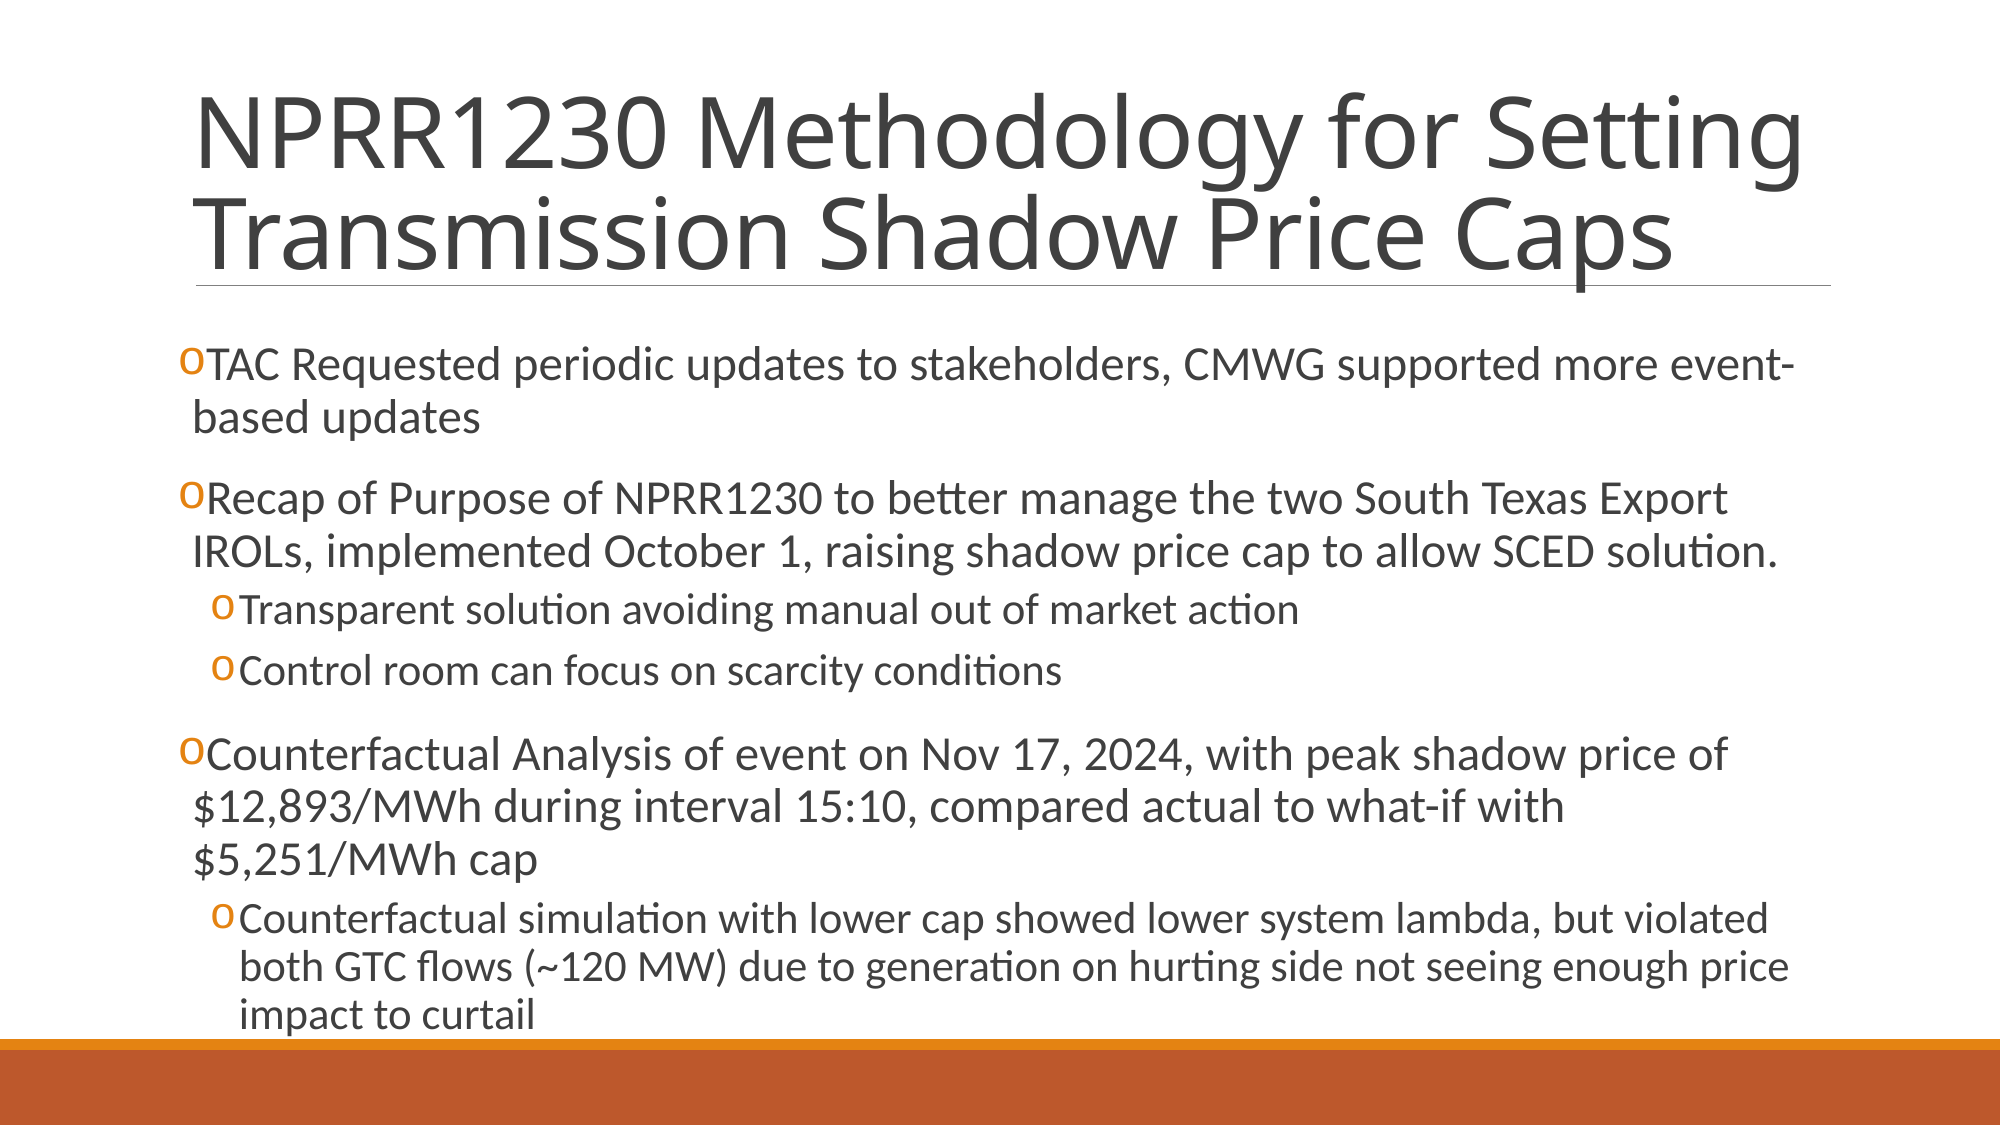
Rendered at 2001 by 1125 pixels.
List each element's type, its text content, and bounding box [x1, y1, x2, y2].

title NPRR1230 Methodology for Setting Transmission Shadow Price Caps [177, 72, 1828, 298]
list TAC Requested periodic updates to stakeholders, CMWG supported more event-based updates Recap of Purpose of NPRR1230 to better manage the two South Texas Export IROLs, implemented October 1, raising shadow price cap to allow SCED solution. Transparent solution avoiding manual out of market action Control room can focus on scarcity conditions Counterfactual Analysis of event on Nov 17, 2024, with peak shadow price of $12,893/MWh during interval 15:10, compared actual to what-if with $5,251/MWh cap Counterfactual simulation with lower cap showed lower system lambda, but violated both GTC flows (~120 MW) due to generation on hurting side not seeing enough price impact to curtail [177, 330, 1828, 1053]
